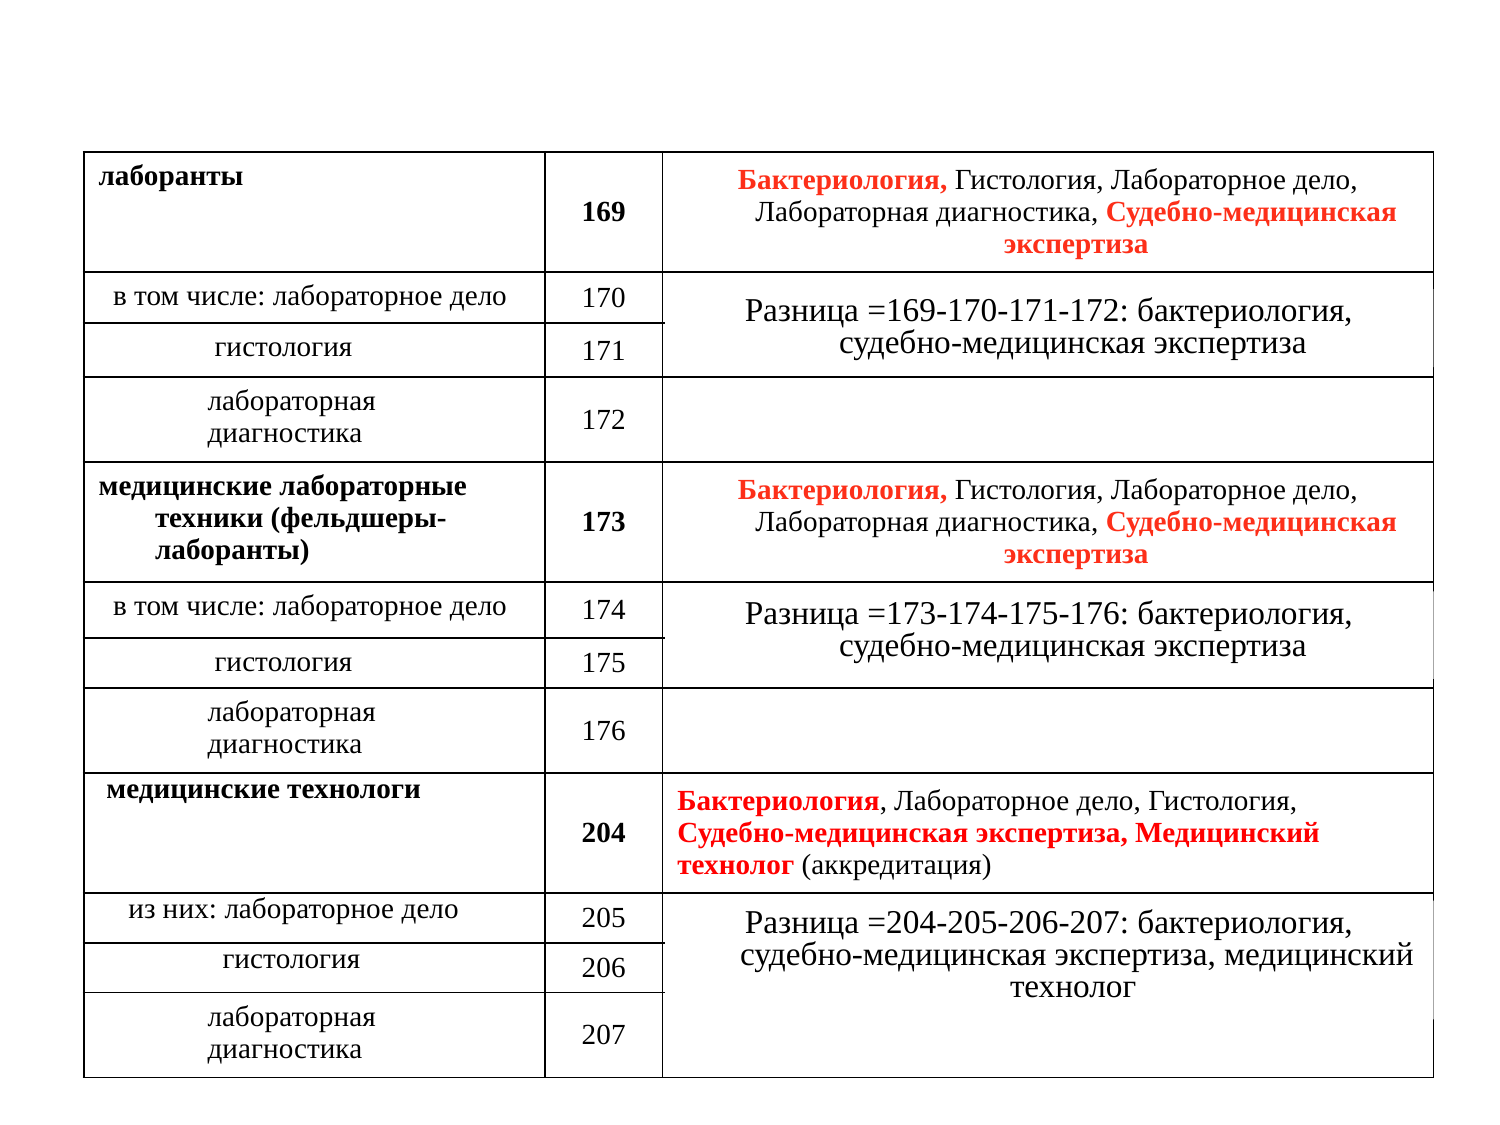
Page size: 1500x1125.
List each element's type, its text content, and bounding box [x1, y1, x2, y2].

table_cell в том числе: лабораторное дело [85, 583, 544, 637]
table_cell 173 [546, 463, 662, 581]
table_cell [85, 689, 544, 772]
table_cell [546, 894, 662, 942]
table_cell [663, 639, 1433, 687]
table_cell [663, 993, 1433, 1077]
table_header 169 [546, 153, 662, 271]
table_cell [663, 583, 1433, 637]
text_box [665, 900, 1434, 1020]
table_header лаборанты [85, 153, 544, 271]
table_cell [663, 774, 1433, 892]
table_cell гистология [85, 324, 544, 376]
table_cell 172 [546, 378, 662, 461]
table_cell 174 [546, 583, 662, 637]
table_cell лабораторная диагностика [85, 378, 544, 461]
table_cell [546, 639, 662, 687]
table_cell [85, 639, 544, 687]
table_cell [85, 774, 544, 892]
table_cell 171 [546, 324, 662, 376]
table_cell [663, 689, 1433, 772]
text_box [665, 591, 1434, 679]
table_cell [85, 993, 544, 1077]
table_cell [663, 324, 1433, 376]
table_cell [663, 378, 1433, 461]
table_header Бактериология, Гистология, Лабораторное дело, Лабораторная диагностика, Судебно-медицинская экспертиза [663, 153, 1433, 271]
table_cell в том числе: лабораторное дело [85, 273, 544, 322]
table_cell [546, 993, 662, 1077]
table_cell медицинские лабораторные техники (фельдшеры-лаборанты) [85, 463, 544, 581]
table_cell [546, 774, 662, 892]
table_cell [546, 944, 662, 992]
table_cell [663, 894, 1433, 942]
table_cell Бактериология, Гистология, Лабораторное дело, Лабораторная диагностика, Судебно-медицинская экспертиза [663, 463, 1433, 581]
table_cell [85, 894, 544, 942]
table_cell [546, 689, 662, 772]
table_cell 170 [546, 273, 662, 322]
table_cell [663, 273, 1433, 322]
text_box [665, 289, 1434, 368]
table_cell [85, 944, 544, 992]
